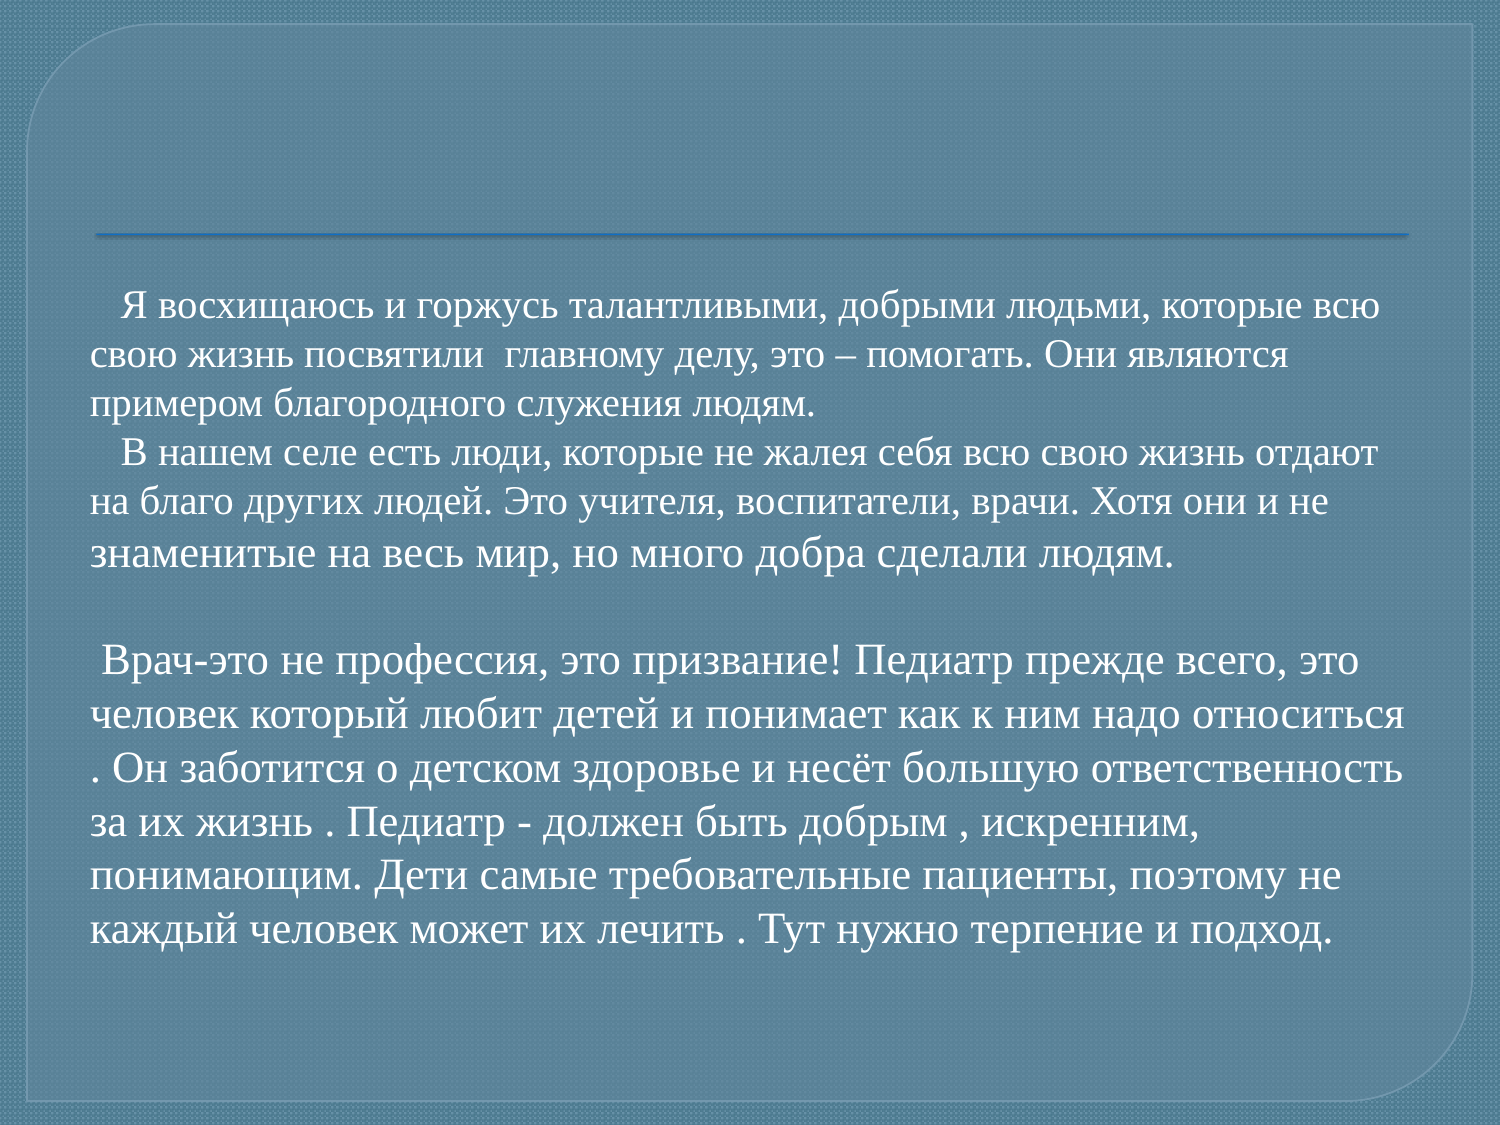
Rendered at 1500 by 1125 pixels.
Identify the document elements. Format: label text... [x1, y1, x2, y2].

list Я восхищаюсь и горжусь талантливыми, добрыми людьми, которые всю свою жизнь посвятили главному делу, это – помогать. Они являются примером благородного служения людям. В нашем селе есть люди, которые не жалея себя всю свою жизнь отдают на благо других людей. Это учителя, воспитатели, врачи. Хотя они и не знаменитые на весь мир, но много добра сделали людям. Врач-это не профессия, это призвание! Педиатр прежде всего, это человек который любит детей и понимает как к ним надо относиться . Он заботится о детском здоровье и несёт большую ответственность за их жизнь . Педиатр - должен быть добрым , искренним, понимающим. Дети самые требовательные пациенты, поэтому не каждый человек может их лечить . Тут нужно терпение и подход. [75, 270, 1425, 1013]
